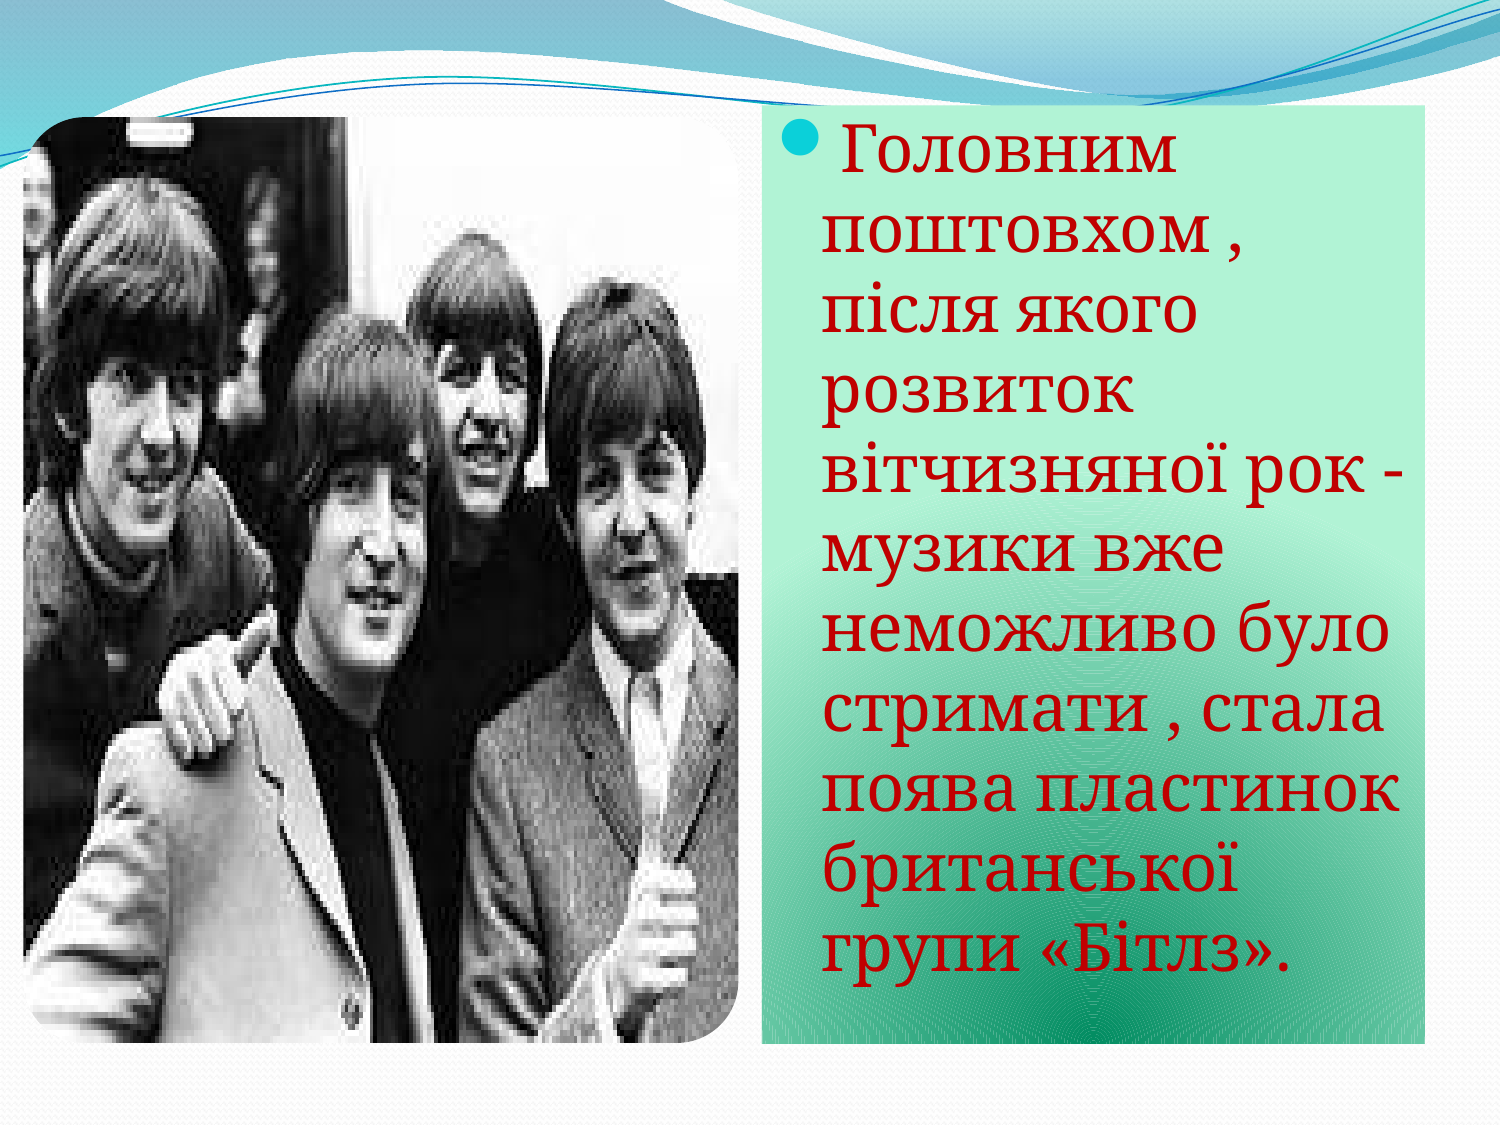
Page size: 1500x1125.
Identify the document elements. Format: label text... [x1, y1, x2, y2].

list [23, 116, 739, 1044]
list Головним поштовхом , після якого розвиток вітчизняної рок -музики вже неможливо було стримати , стала поява пластинок британської групи «Бітлз». [761, 105, 1425, 1044]
